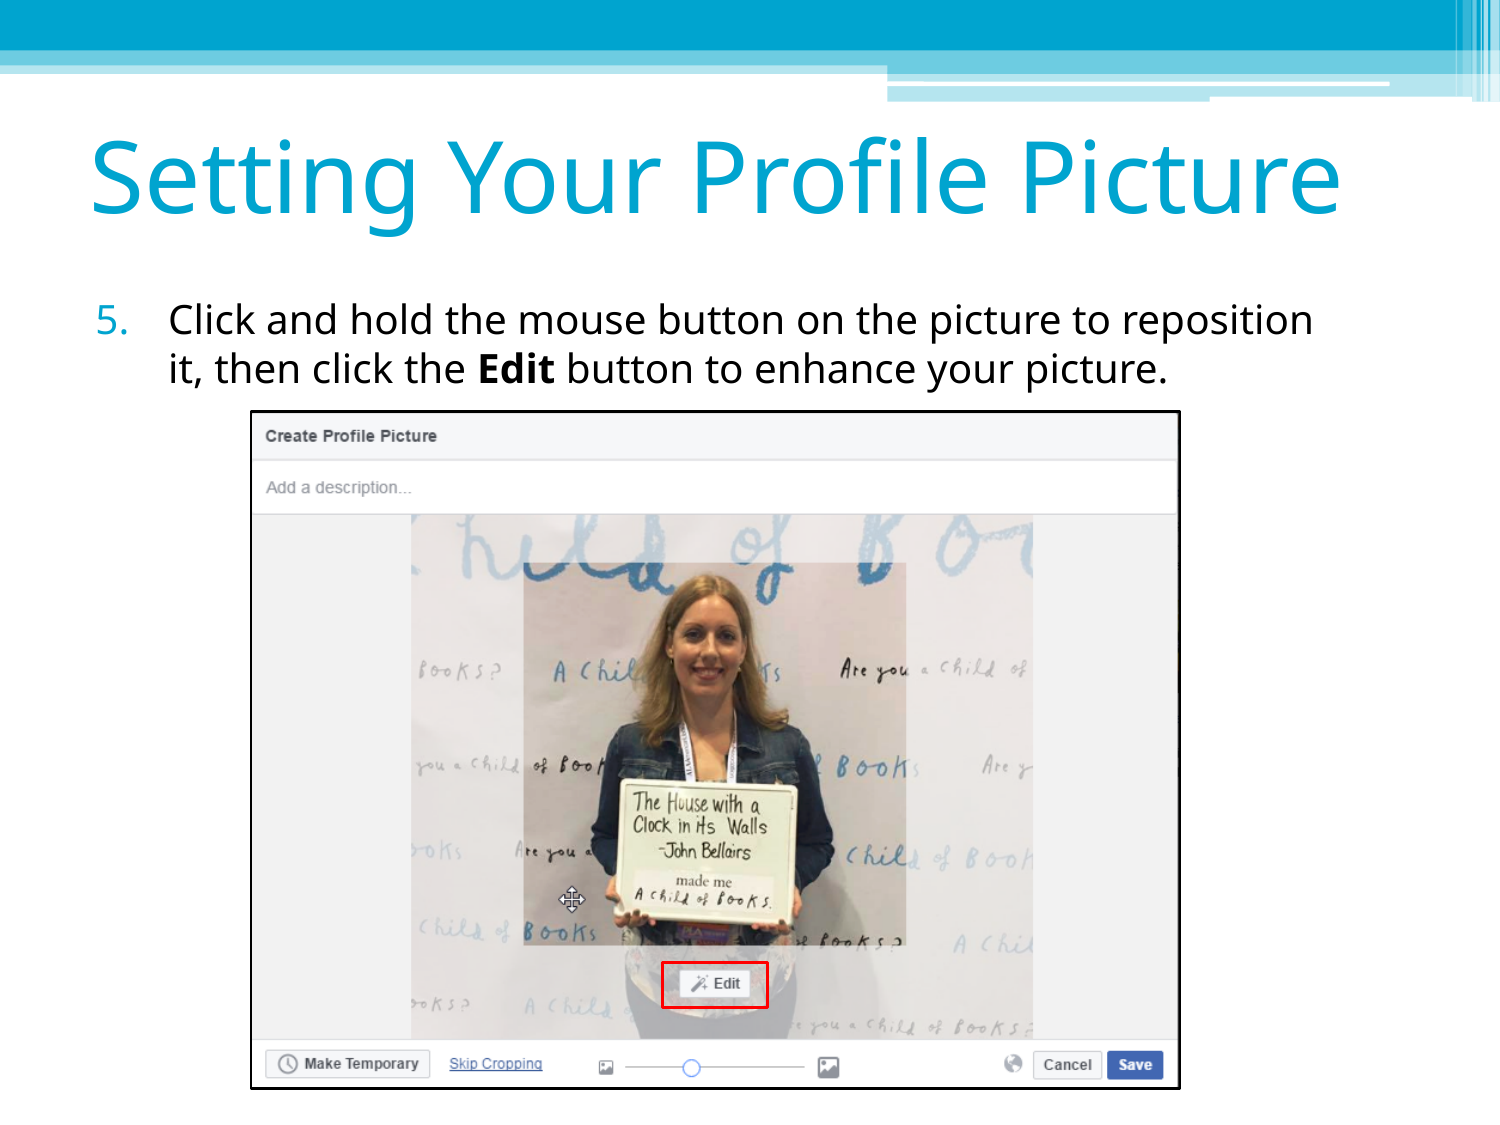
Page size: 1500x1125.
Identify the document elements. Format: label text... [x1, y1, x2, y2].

list Click and hold the mouse button on the picture to reposition it, then click the Edit button to enhance your picture. [80, 286, 1350, 413]
title Setting Your Profile Picture [75, 85, 1425, 261]
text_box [251, 412, 1179, 1088]
